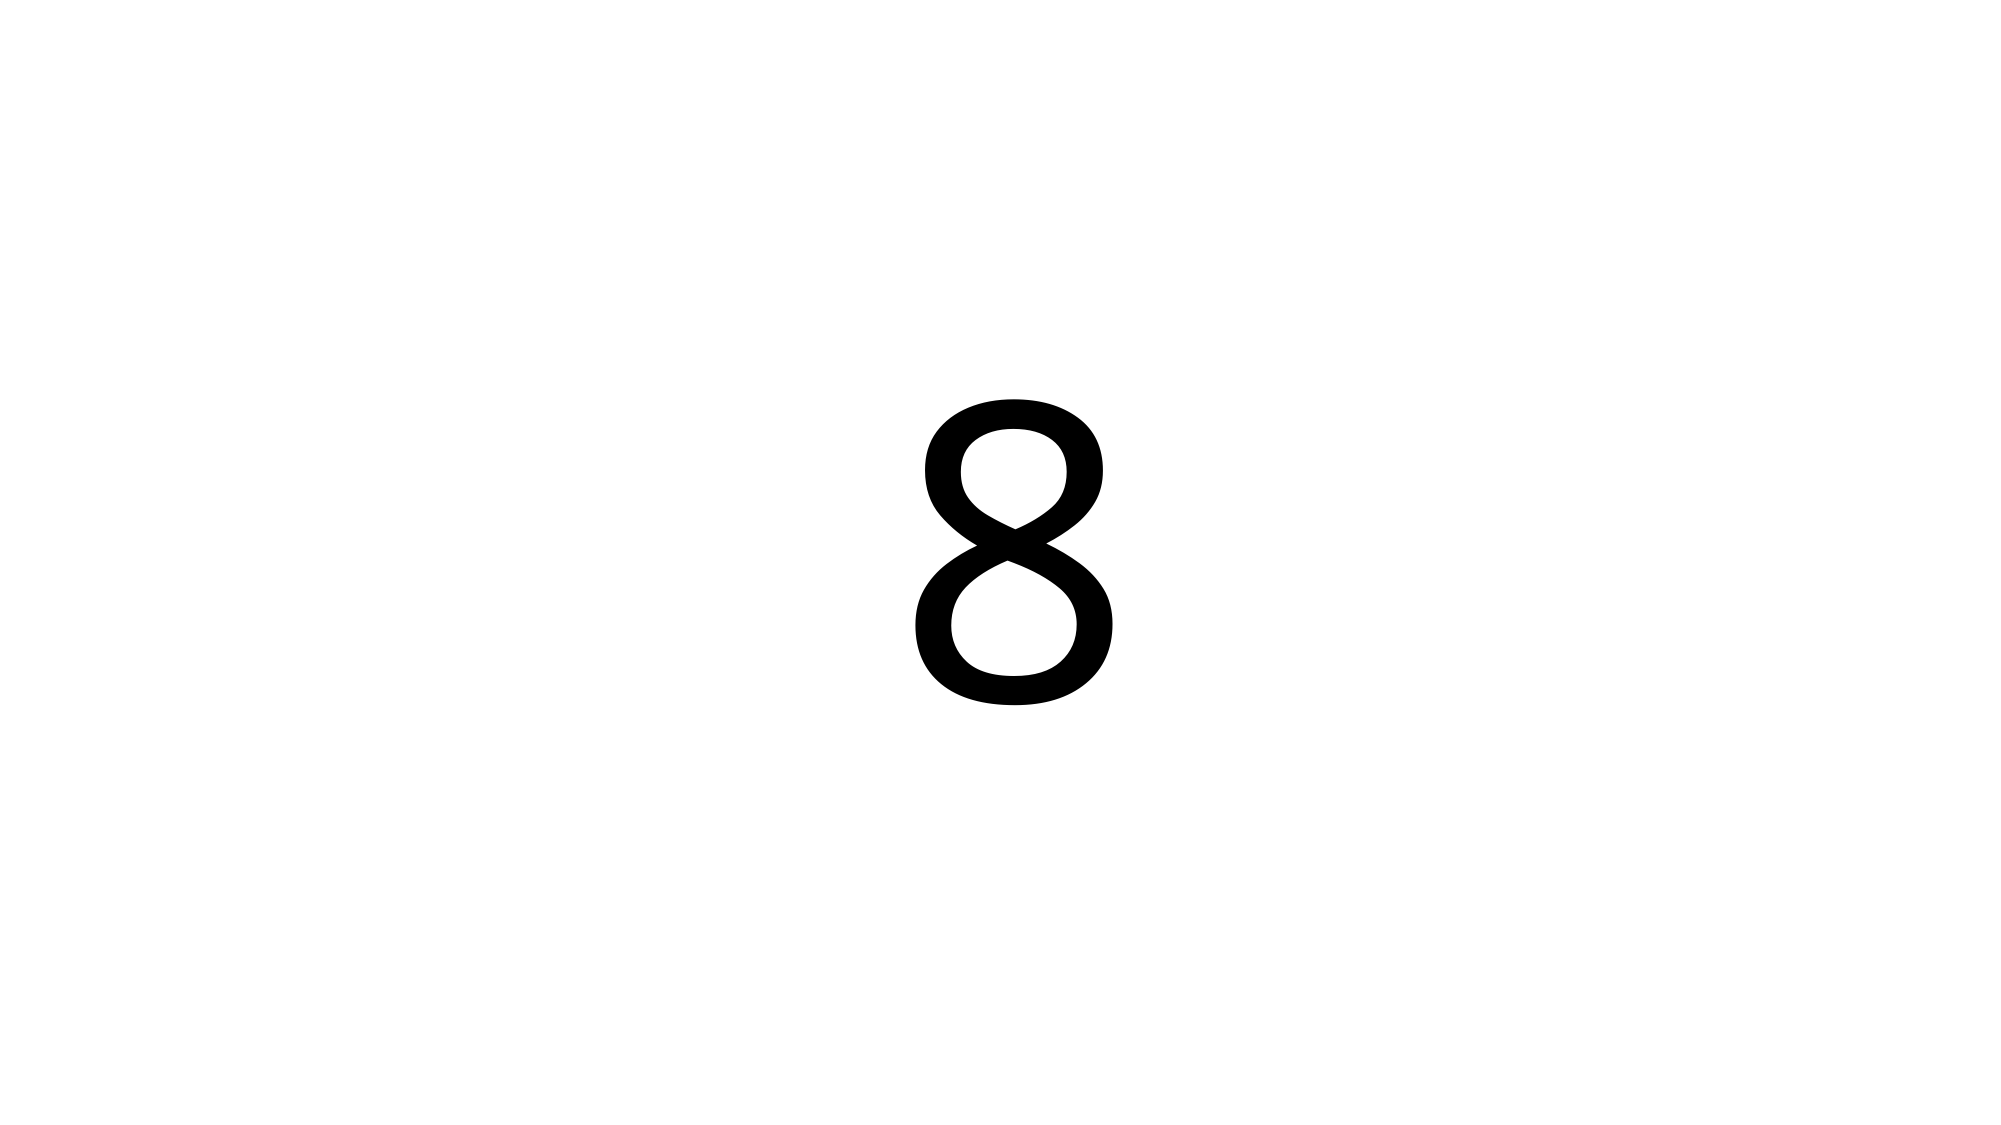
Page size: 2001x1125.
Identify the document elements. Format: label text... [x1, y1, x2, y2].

title 8 [813, 325, 1216, 800]
